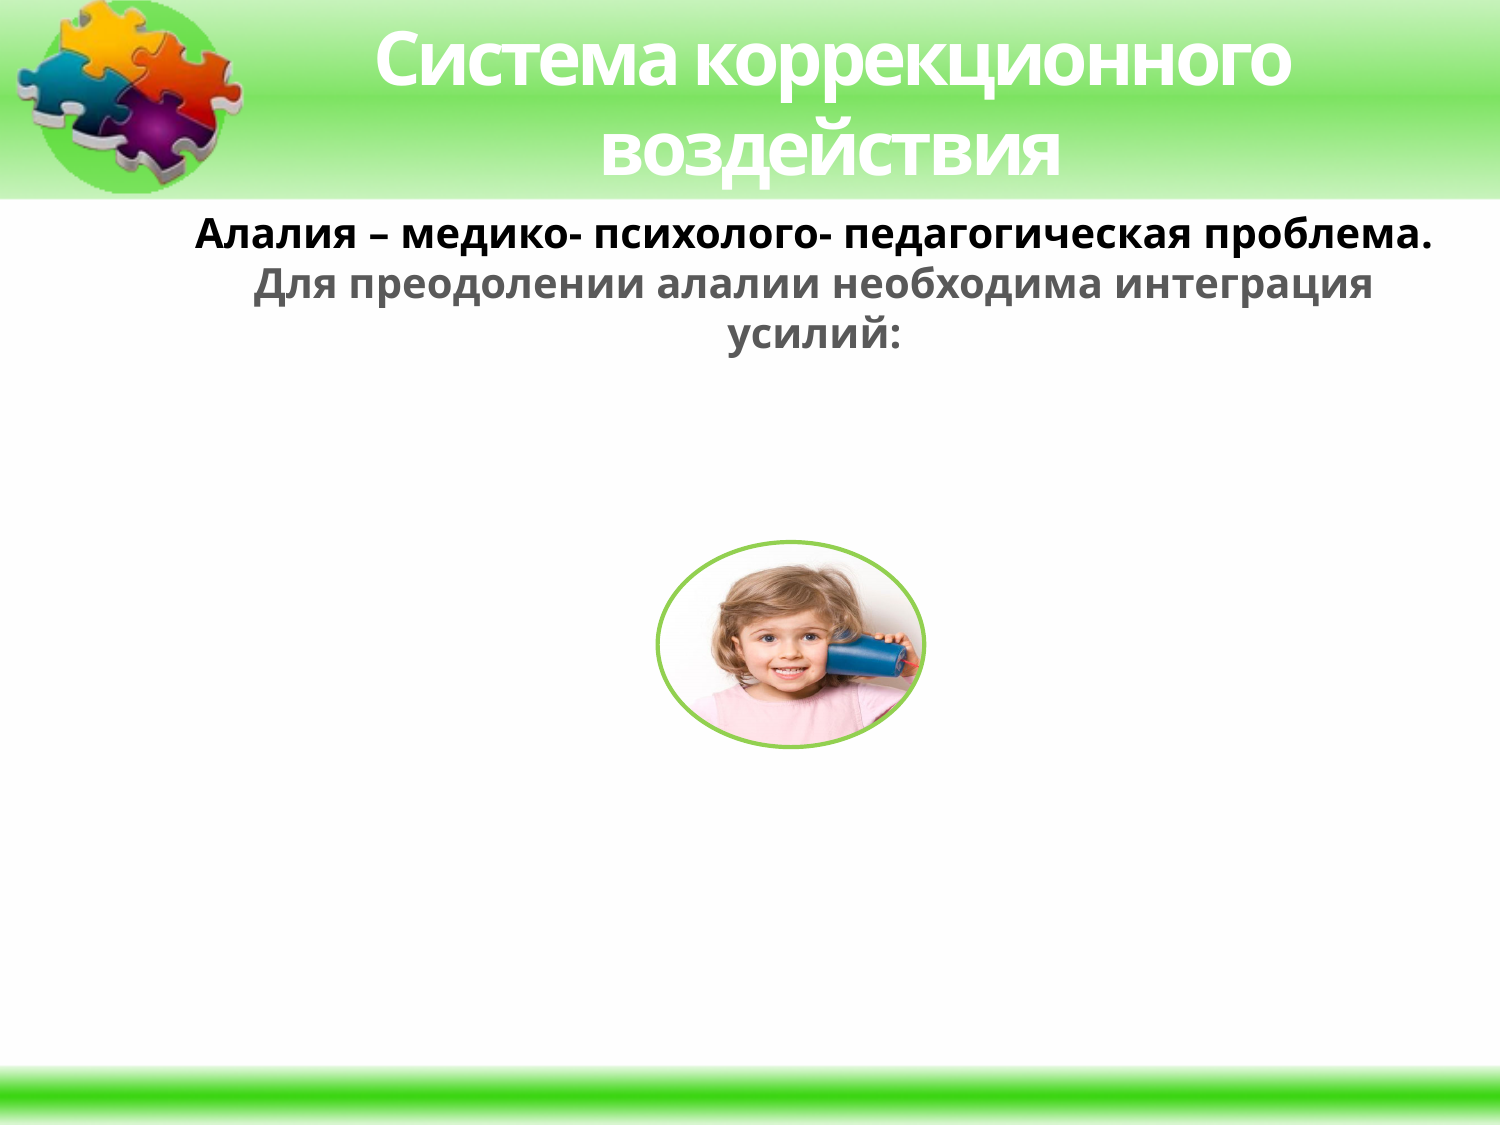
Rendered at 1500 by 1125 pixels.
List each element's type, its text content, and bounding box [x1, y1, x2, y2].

title Система коррекционного воздействия [164, 35, 1500, 166]
list Алалия – медико- психолого- педагогическая проблема. Для преодолении алалии необходима интеграция усилий: [164, 199, 1465, 317]
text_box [257, 234, 1325, 1055]
picture [0, 0, 1500, 1125]
